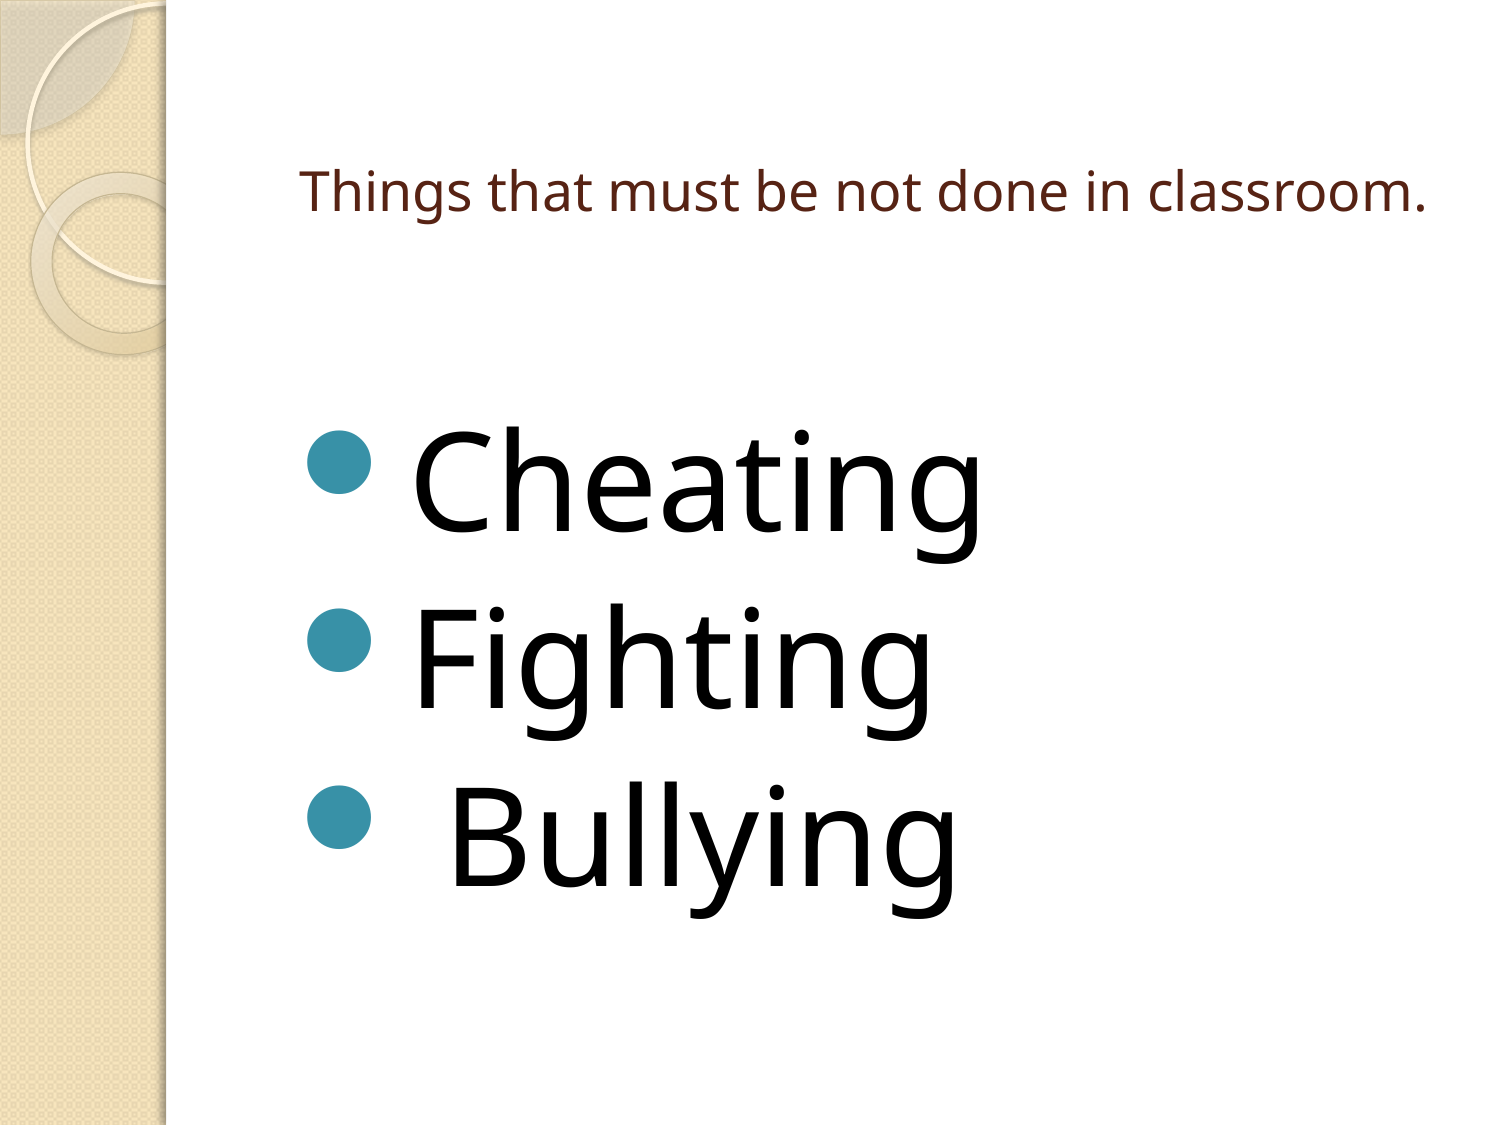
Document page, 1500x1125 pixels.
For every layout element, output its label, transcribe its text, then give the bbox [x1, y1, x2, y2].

title Things that must be not done in classroom. [270, 128, 1500, 317]
list Cheating Fighting Bullying [270, 386, 1500, 1125]
